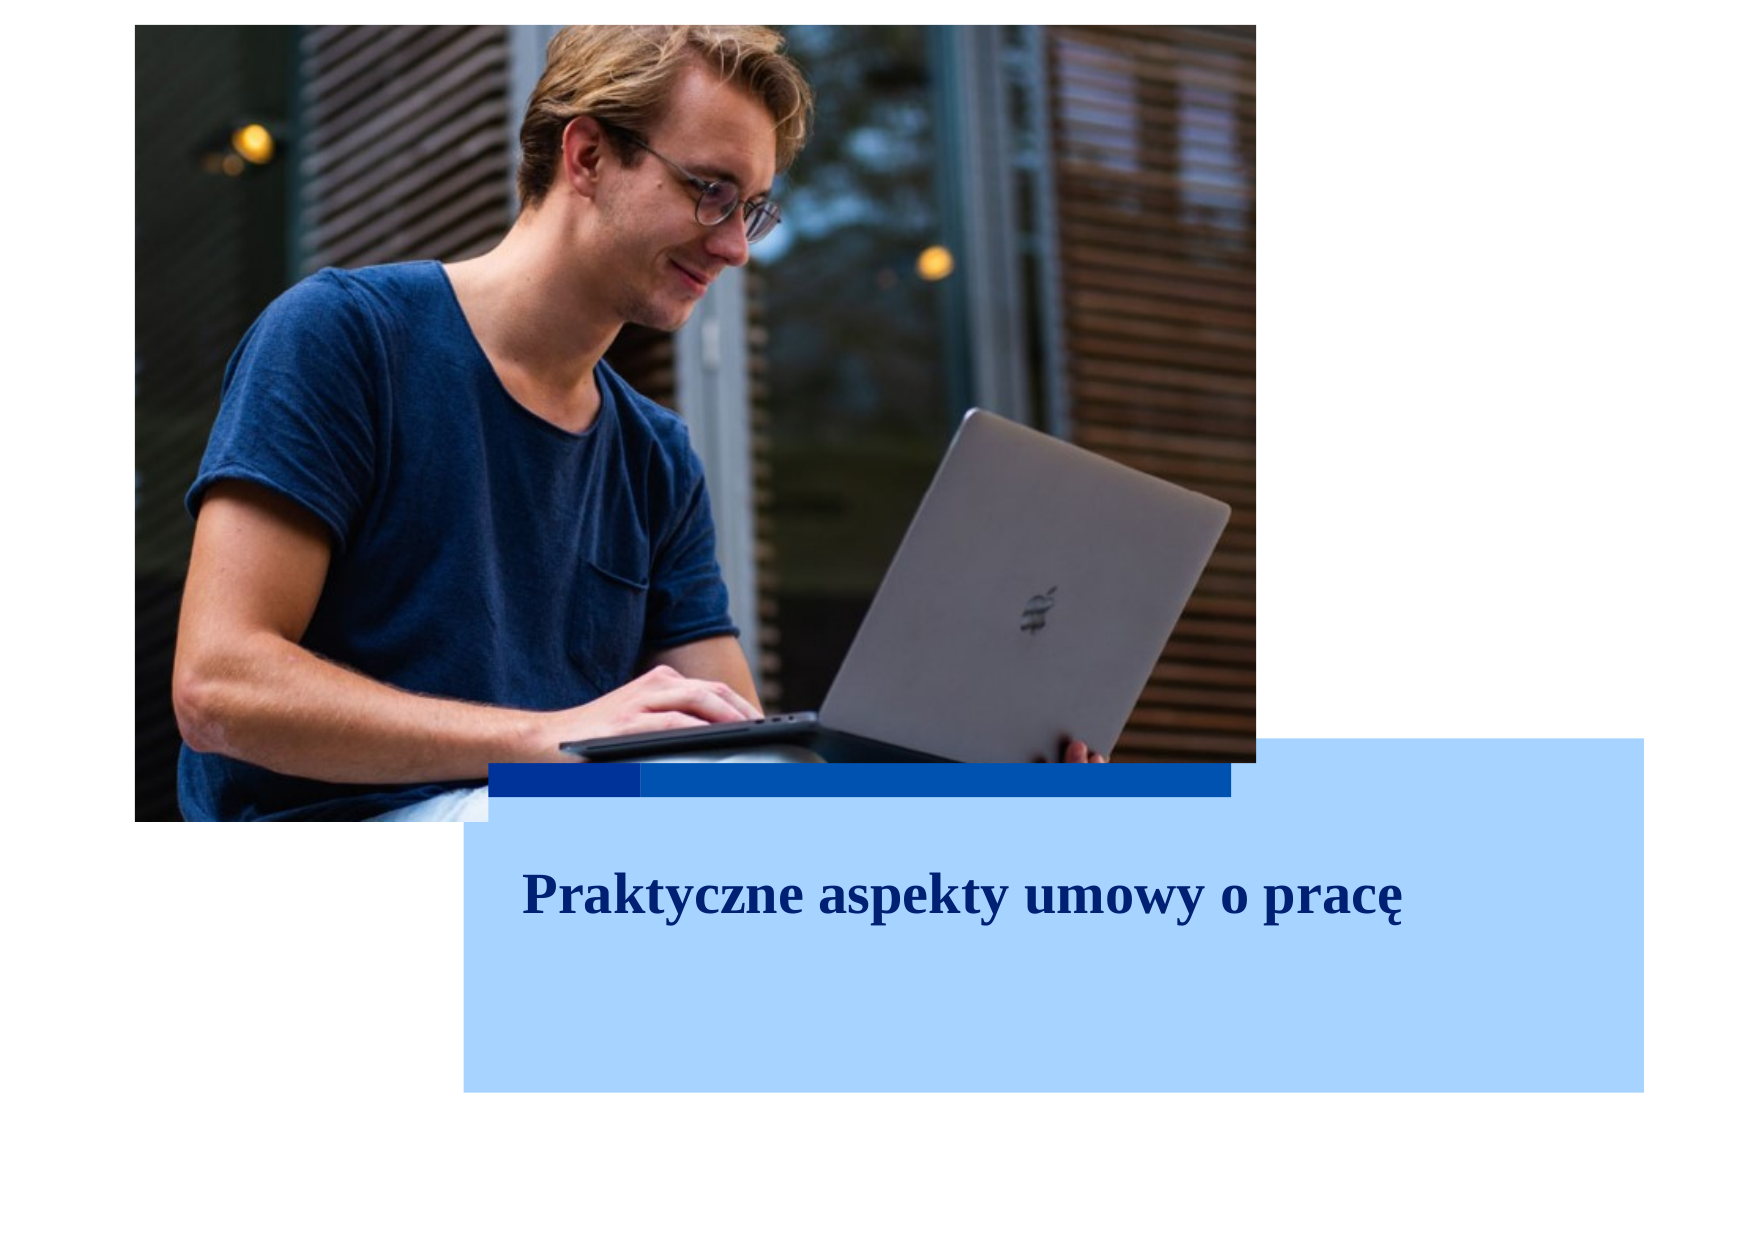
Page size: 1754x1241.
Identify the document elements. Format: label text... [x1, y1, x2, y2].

picture [109, 0, 1257, 823]
title Praktyczne aspekty umowy o pracę [522, 852, 1586, 1069]
